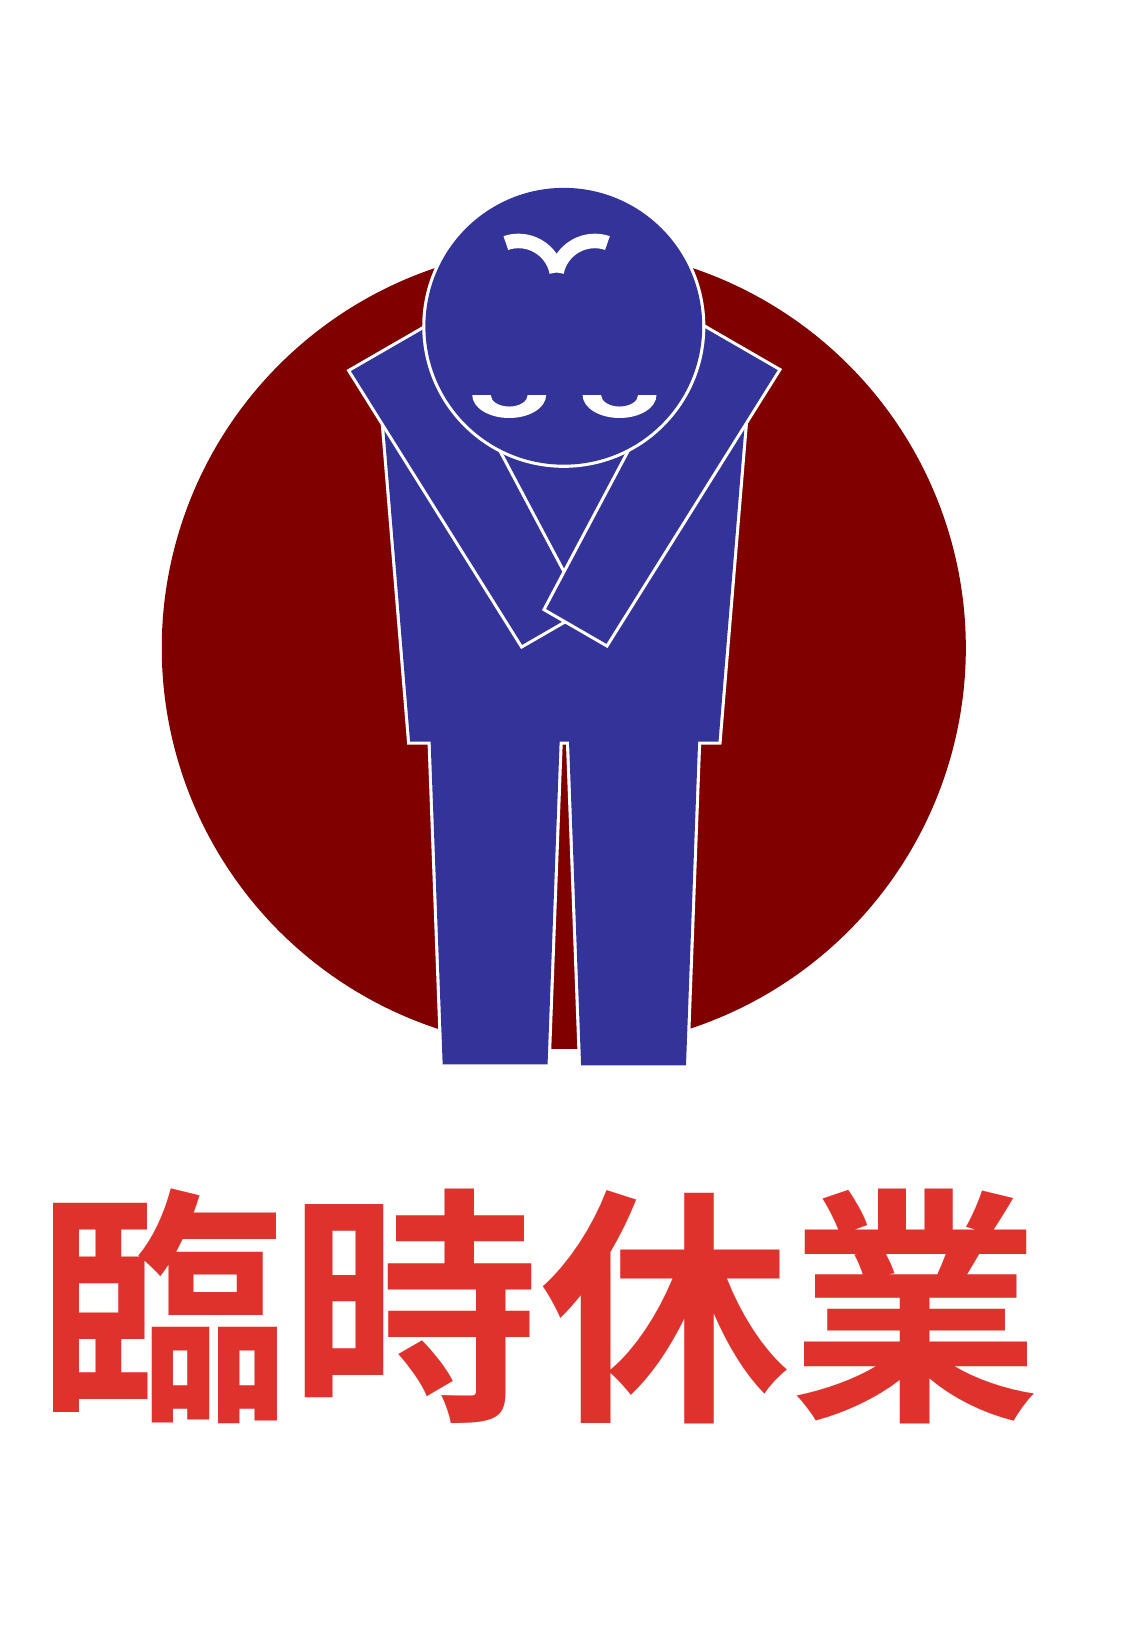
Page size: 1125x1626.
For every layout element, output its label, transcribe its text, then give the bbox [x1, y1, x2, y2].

text_box 臨時休業 [23, 1144, 1106, 1459]
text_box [161, 187, 967, 1066]
